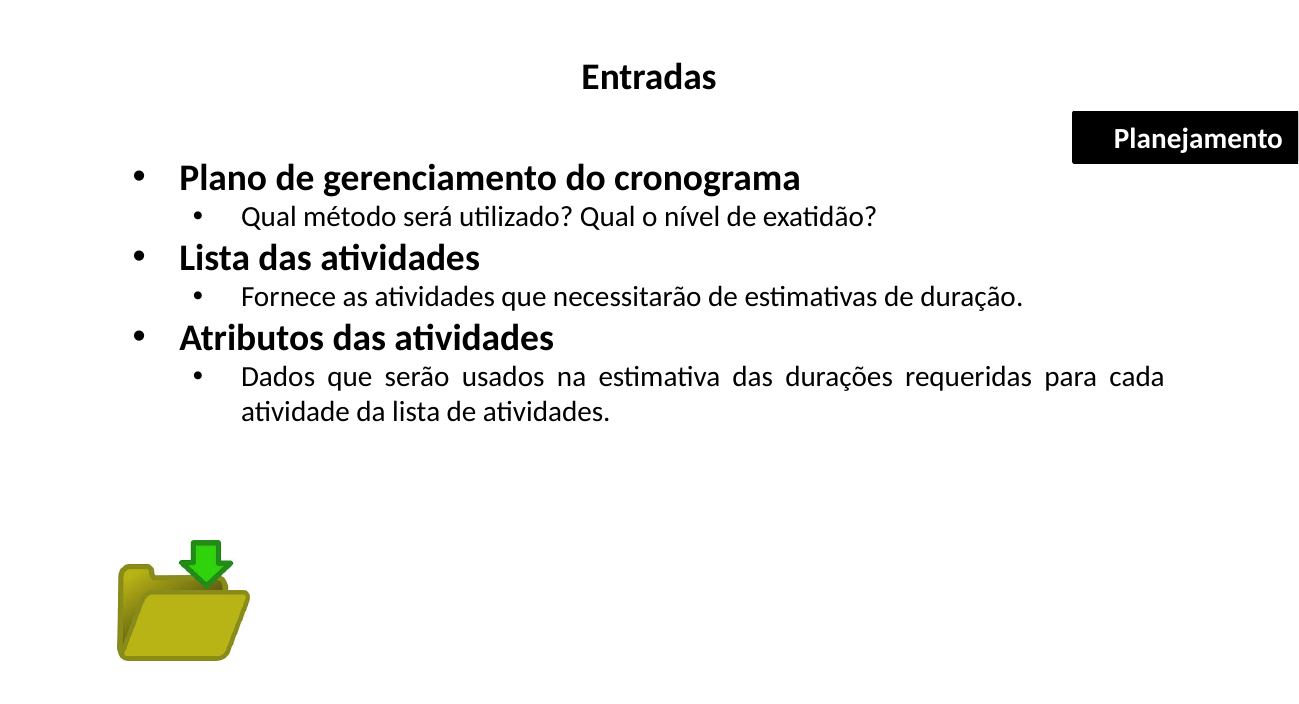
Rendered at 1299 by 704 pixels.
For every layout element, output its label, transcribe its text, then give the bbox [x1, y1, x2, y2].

picture [117, 540, 250, 661]
text_box Entradas [0, 44, 1299, 106]
text_box Plano de gerenciamento do cronograma Qual método será utilizado? Qual o nível de exatidão? Lista das atividades Fornece as atividades que necessitarão de estimativas de duração. Atributos das atividades Dados que serão usados na estimativa das durações requeridas para cada atividade da lista de atividades. [117, 145, 1181, 438]
text_box Planejamento [1074, 112, 1299, 162]
